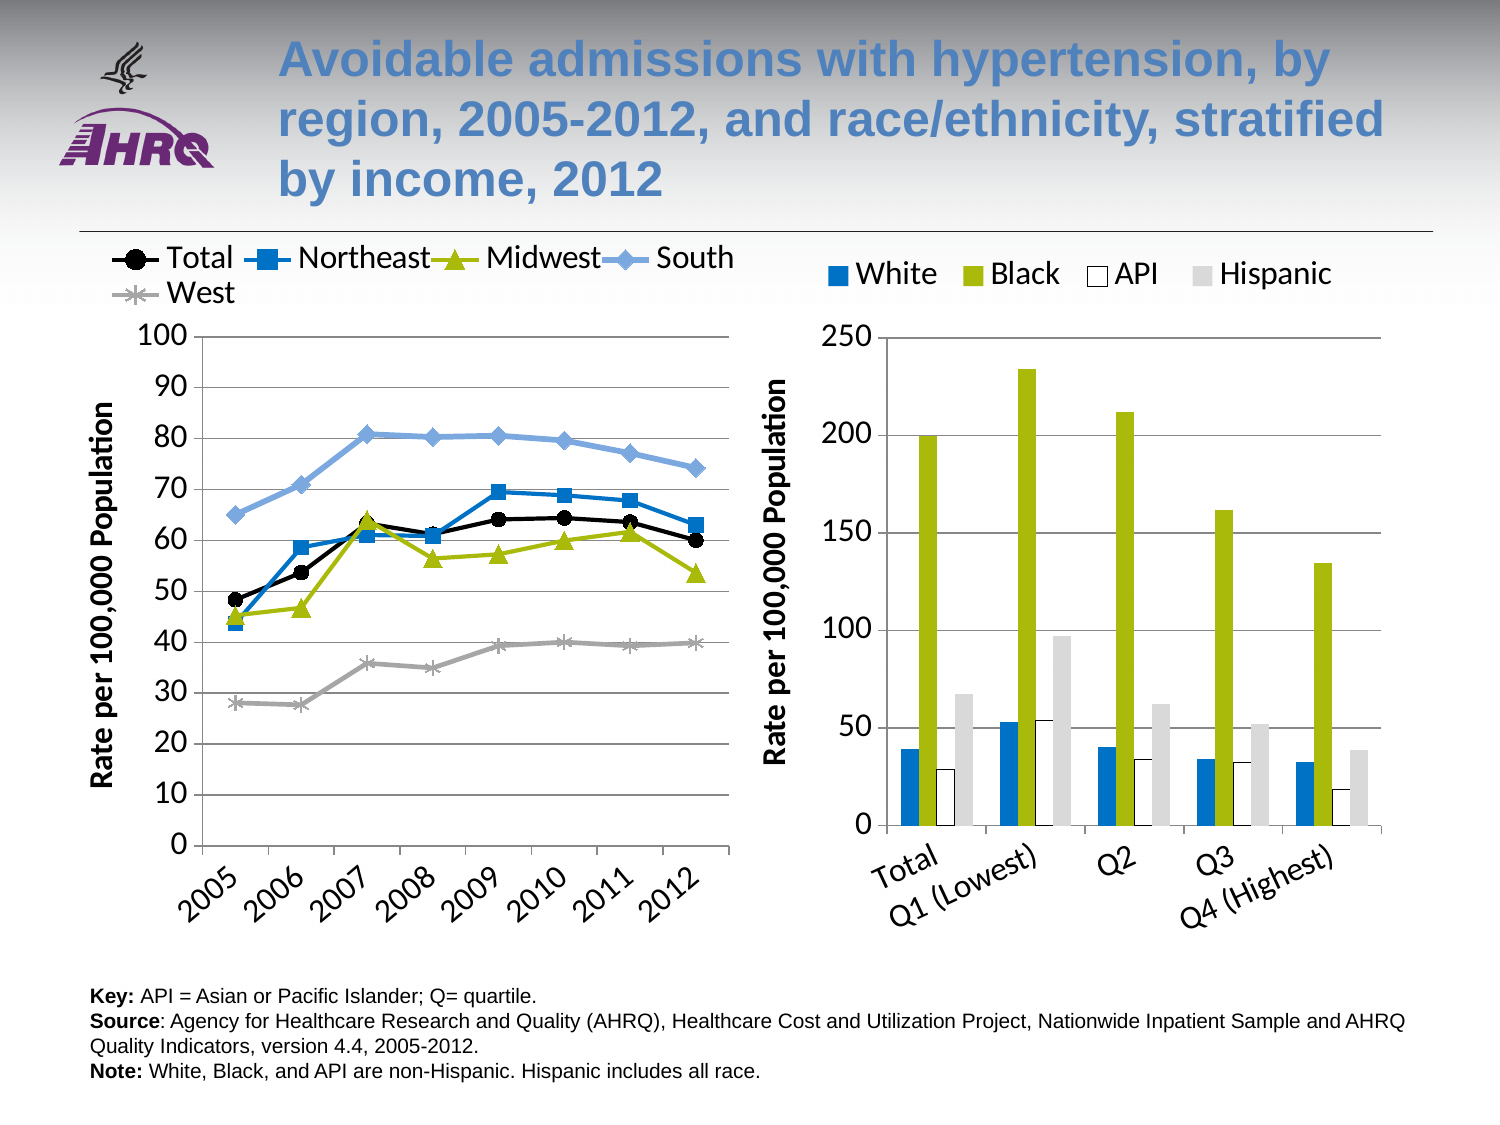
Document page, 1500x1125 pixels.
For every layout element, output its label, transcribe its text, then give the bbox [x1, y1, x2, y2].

picture [0, 0, 1500, 1125]
text_box Key: API = Asian or Pacific Islander; Q= quartile. Source: Agency for Healthcare Research and Quality (AHRQ), Healthcare Cost and Utilization Project, Nationwide Inpatient Sample and AHRQ Quality Indicators, version 4.4, 2005-2012. Note: White, Black, and API are non-Hispanic. Hispanic includes all race. [74, 974, 1425, 1090]
chart [74, 239, 1426, 961]
title Avoidable admissions with hypertension, by region, 2005-2012, and race/ethnicity, stratified by income, 2012 [262, 45, 1425, 188]
